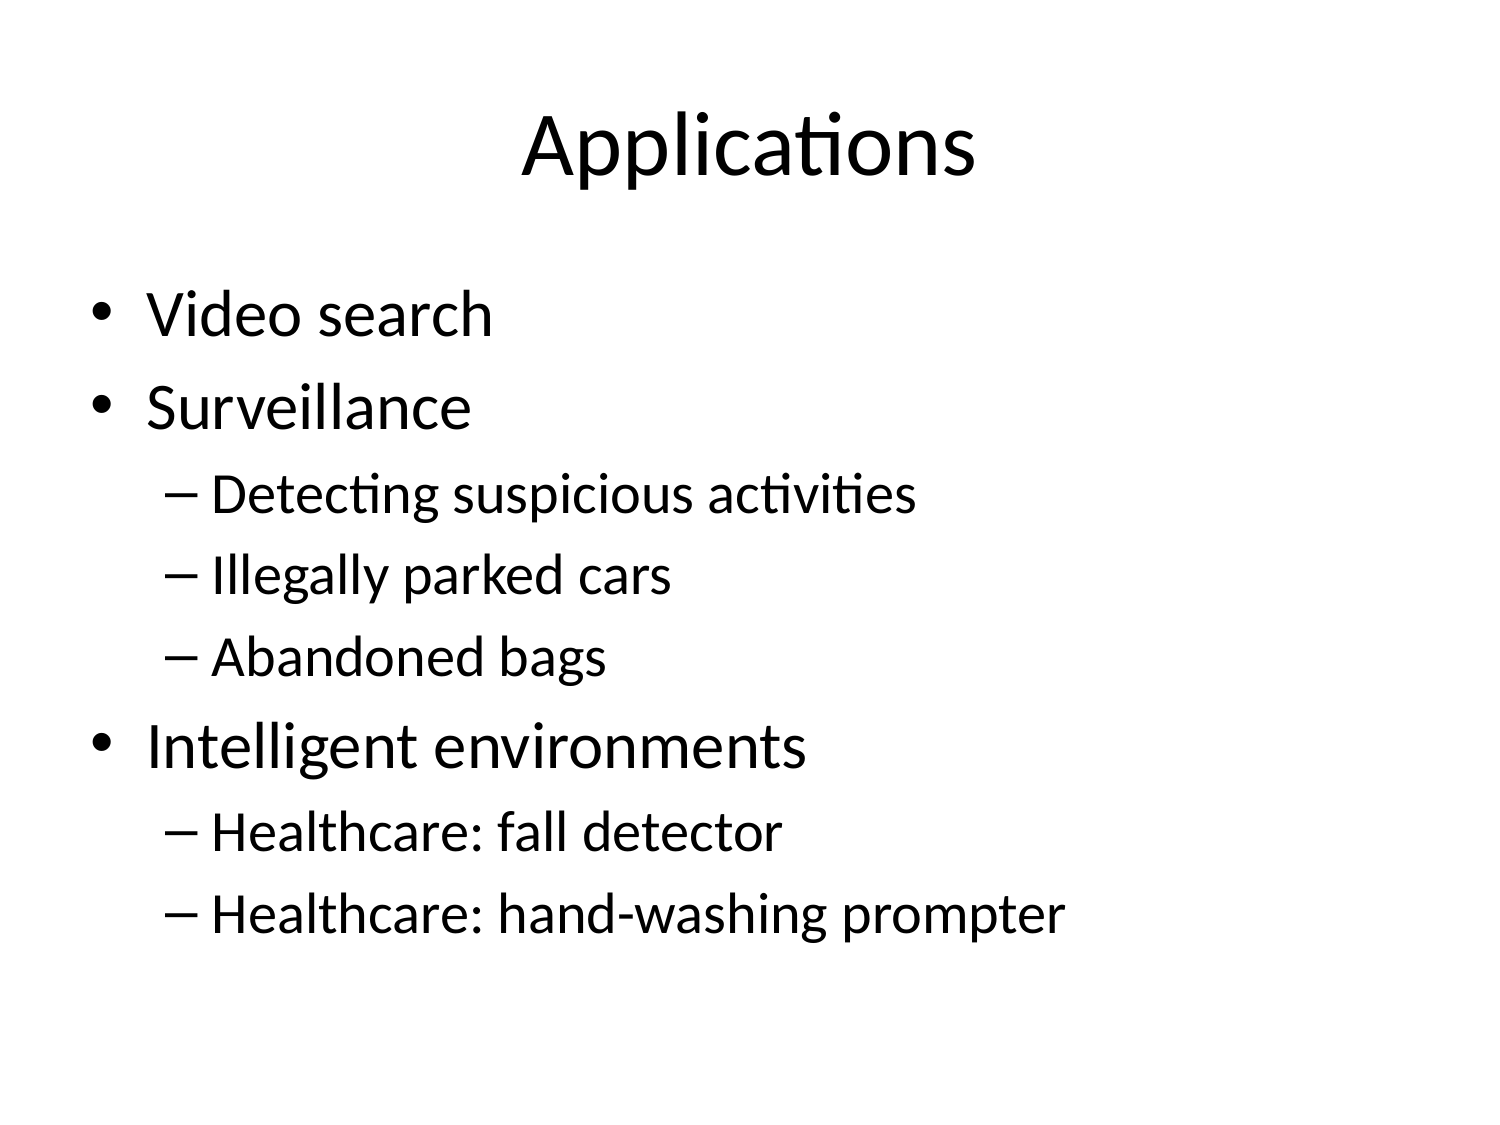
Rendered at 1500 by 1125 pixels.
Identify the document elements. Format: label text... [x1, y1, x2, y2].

list Video search Surveillance Detecting suspicious activities Illegally parked cars Abandoned bags Intelligent environments Healthcare: fall detector Healthcare: hand-washing prompter [75, 262, 1425, 1005]
title Applications [75, 45, 1425, 233]
